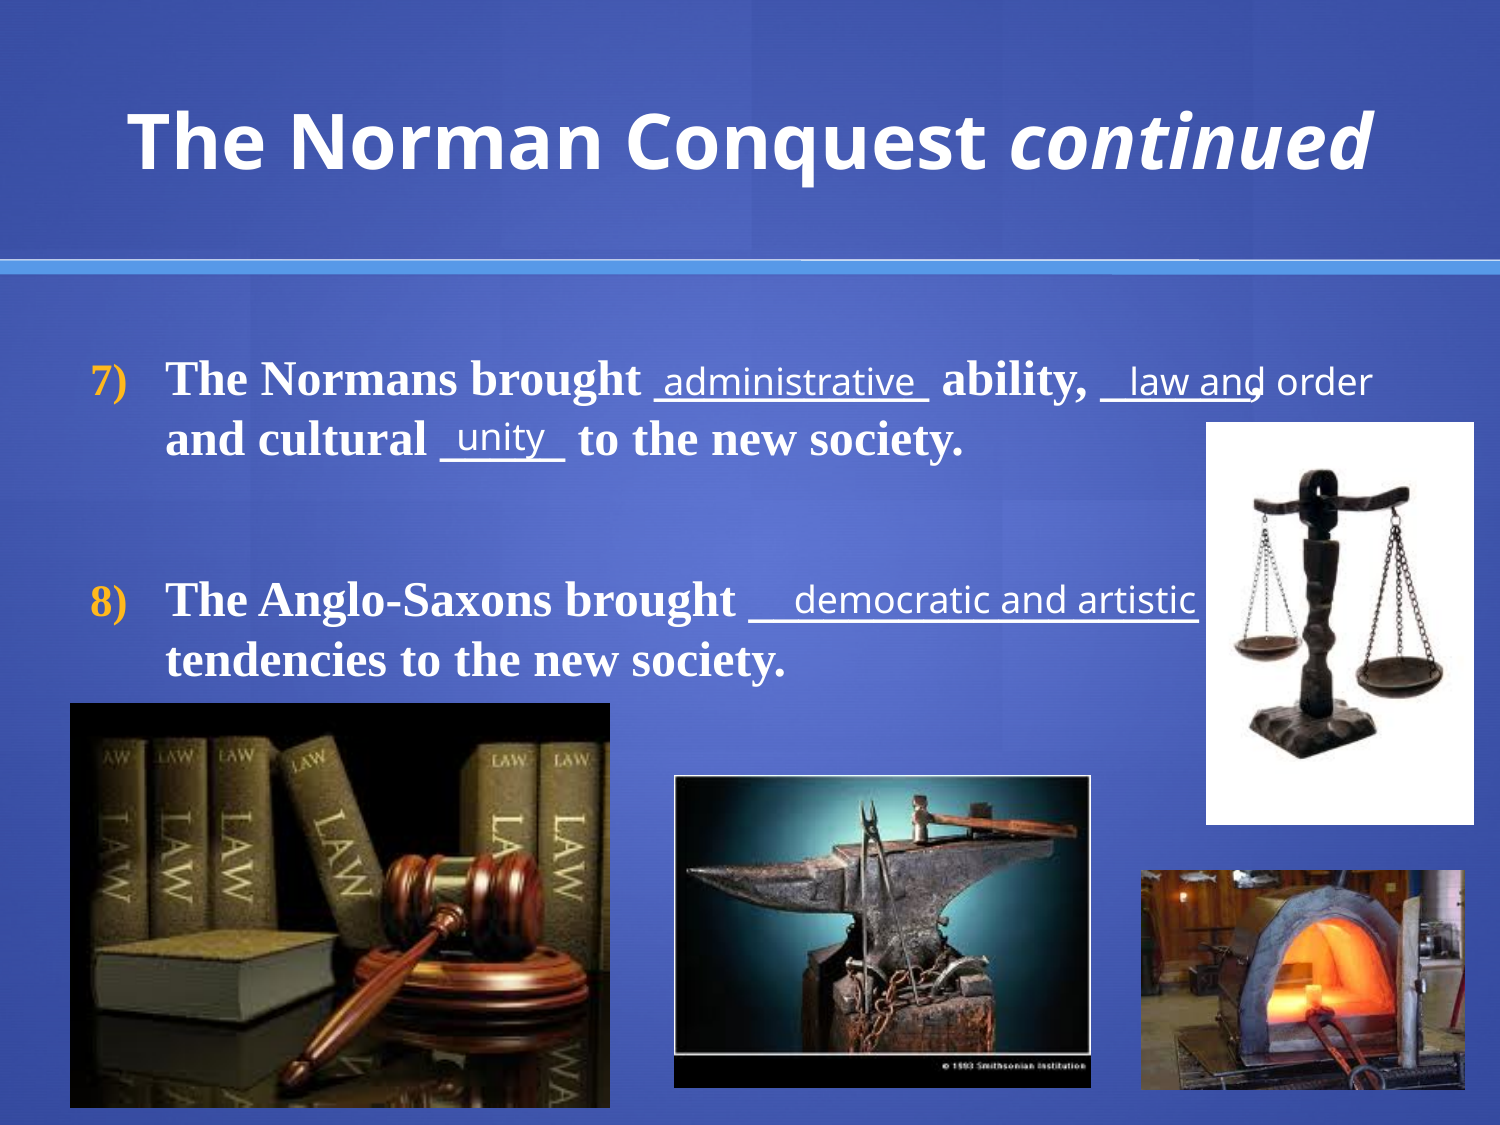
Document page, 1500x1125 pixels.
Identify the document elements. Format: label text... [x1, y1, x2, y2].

text_box democratic and artistic [779, 568, 1196, 628]
picture [69, 702, 611, 1109]
text_box law and order [1114, 350, 1431, 411]
text_box unity [441, 405, 621, 466]
picture [672, 773, 1092, 1089]
list The Normans brought ___________ ability, ______, and cultural _____ to the new society. The Anglo-Saxons brought __________________ tendencies to the new society. [75, 337, 1425, 988]
picture [1205, 421, 1475, 826]
title The Norman Conquest continued [75, 45, 1425, 233]
text_box administrative [648, 350, 1091, 411]
picture [1140, 869, 1466, 1091]
